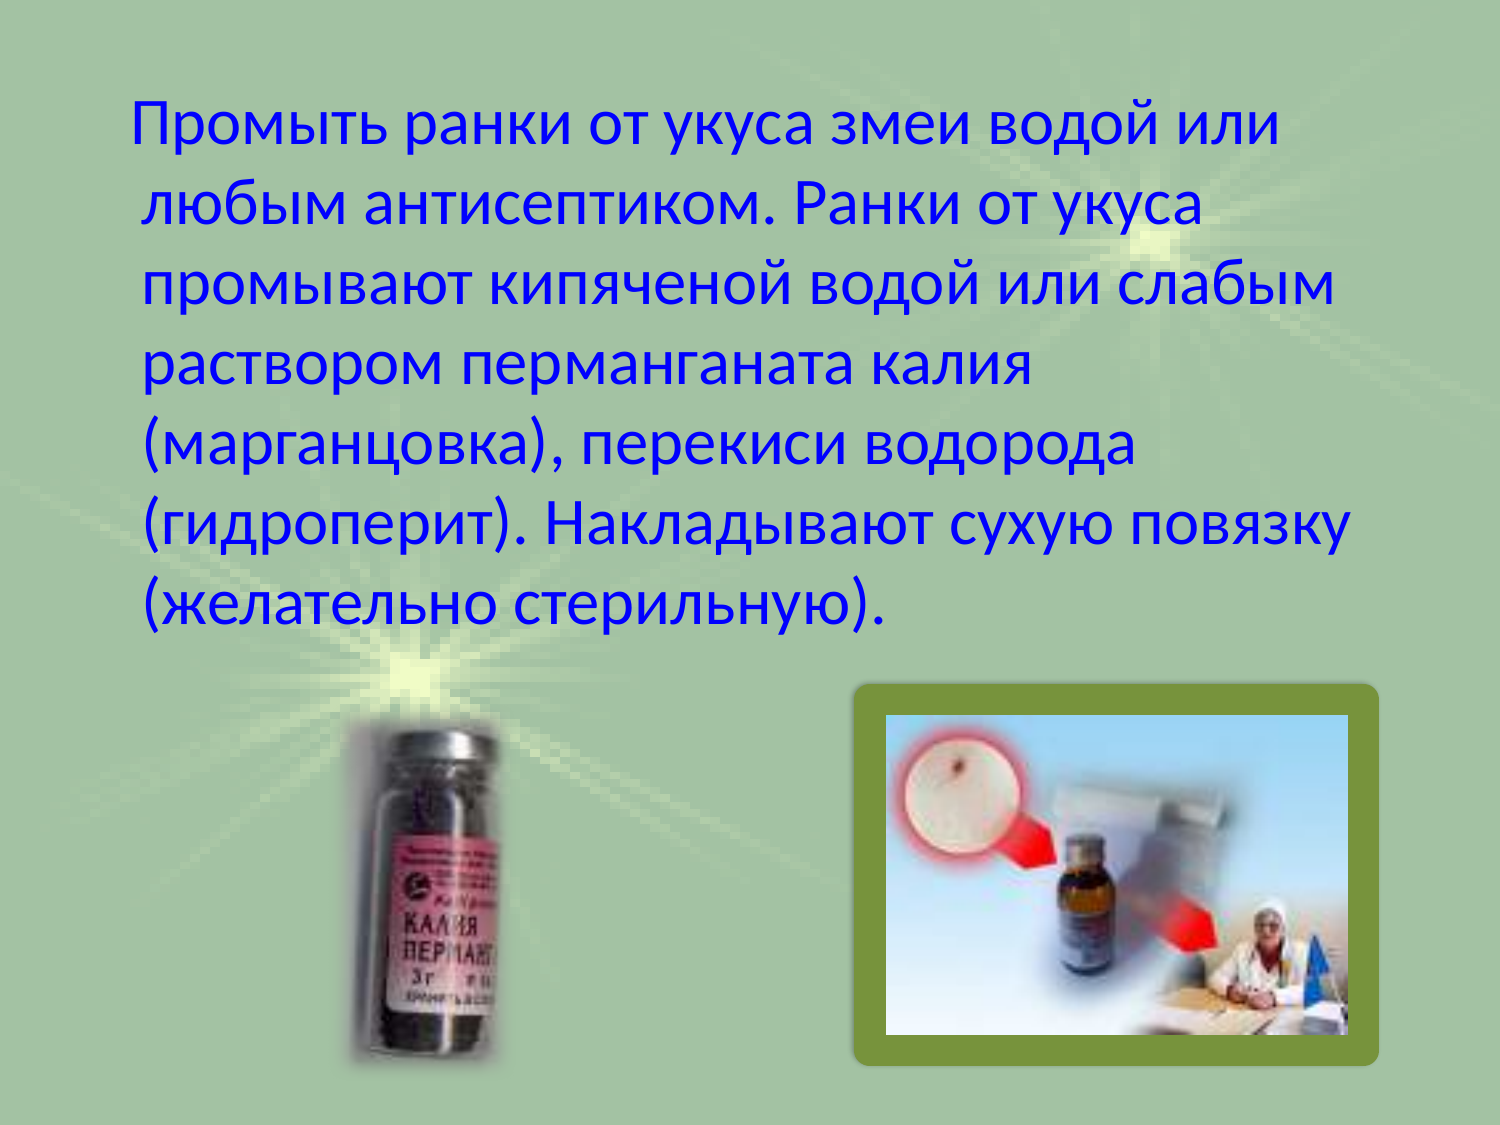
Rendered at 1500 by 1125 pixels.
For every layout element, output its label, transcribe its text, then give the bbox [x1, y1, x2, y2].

picture [0, 0, 1500, 1125]
list Промыть ранки от укуса змеи водой или любым антисептиком. Ранки от укуса промывают кипяченой водой или слабым раствором перманганата калия (марганцовка), перекиси водорода (гидроперит). Накладывают сухую повязку (желательно стерильную). [70, 70, 1421, 750]
